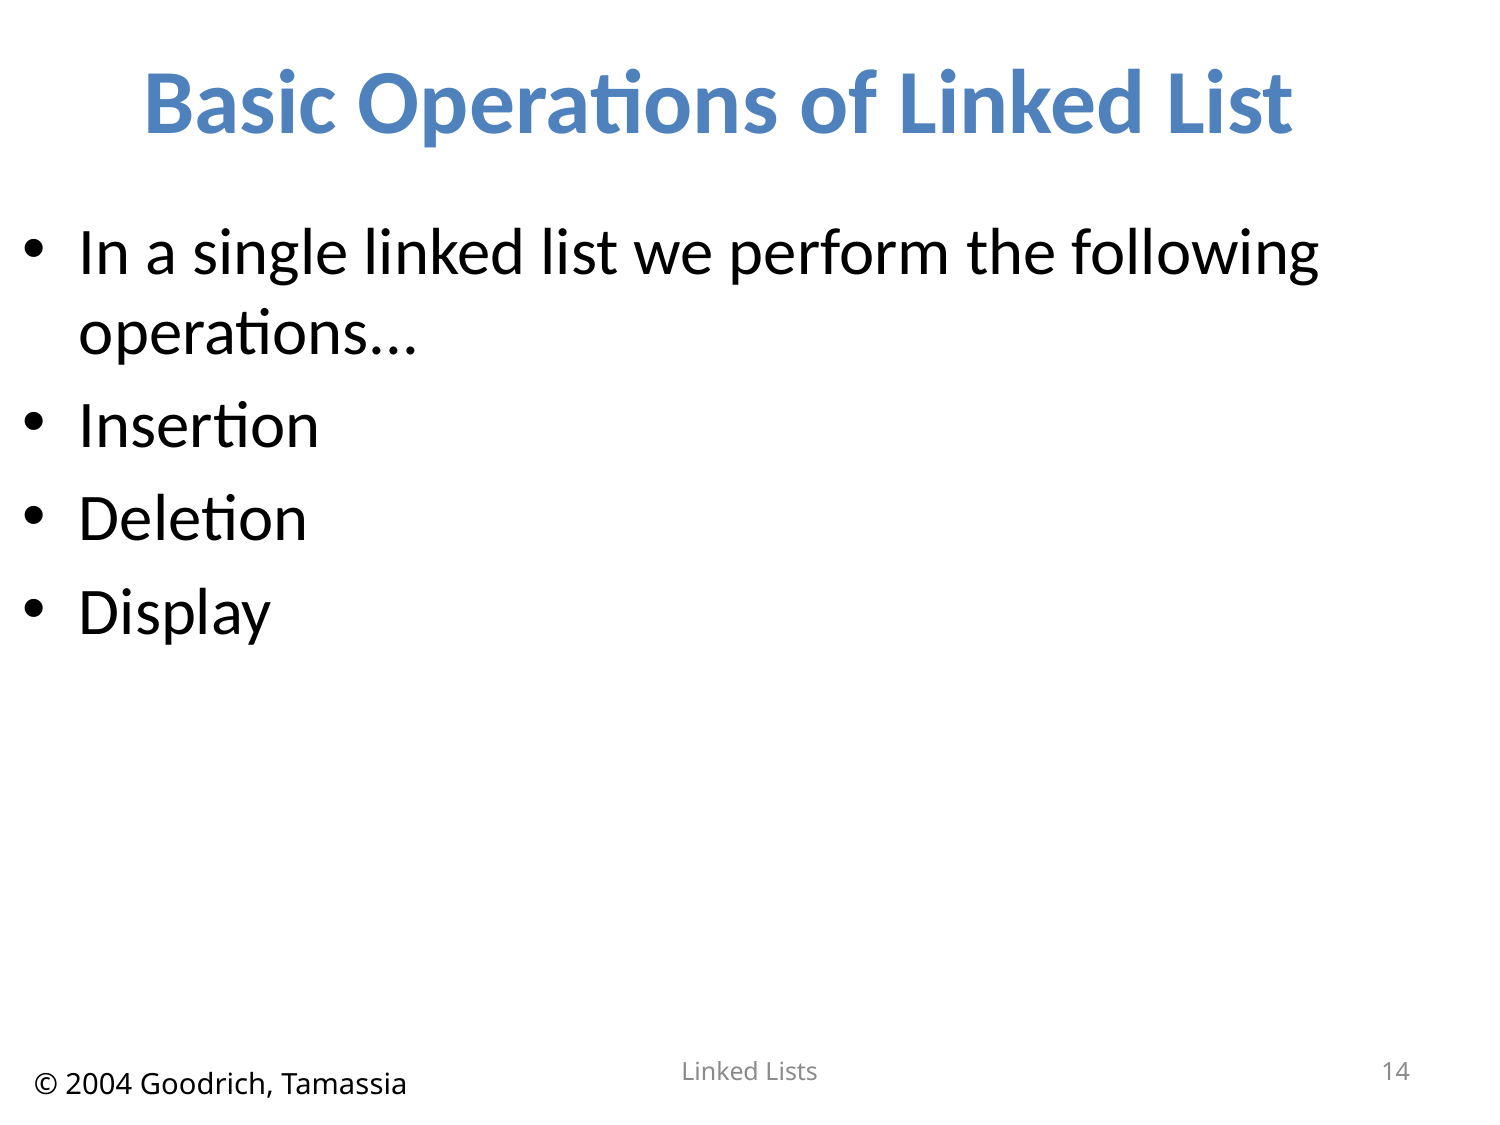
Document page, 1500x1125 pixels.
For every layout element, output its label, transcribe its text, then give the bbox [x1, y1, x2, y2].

footer Linked Lists [512, 1042, 988, 1103]
title Basic Operations of Linked List [63, 19, 1376, 175]
slide_number 14 [1074, 1042, 1425, 1103]
list In a single linked list we perform the following operations... Insertion Deletion Display [7, 200, 1432, 898]
